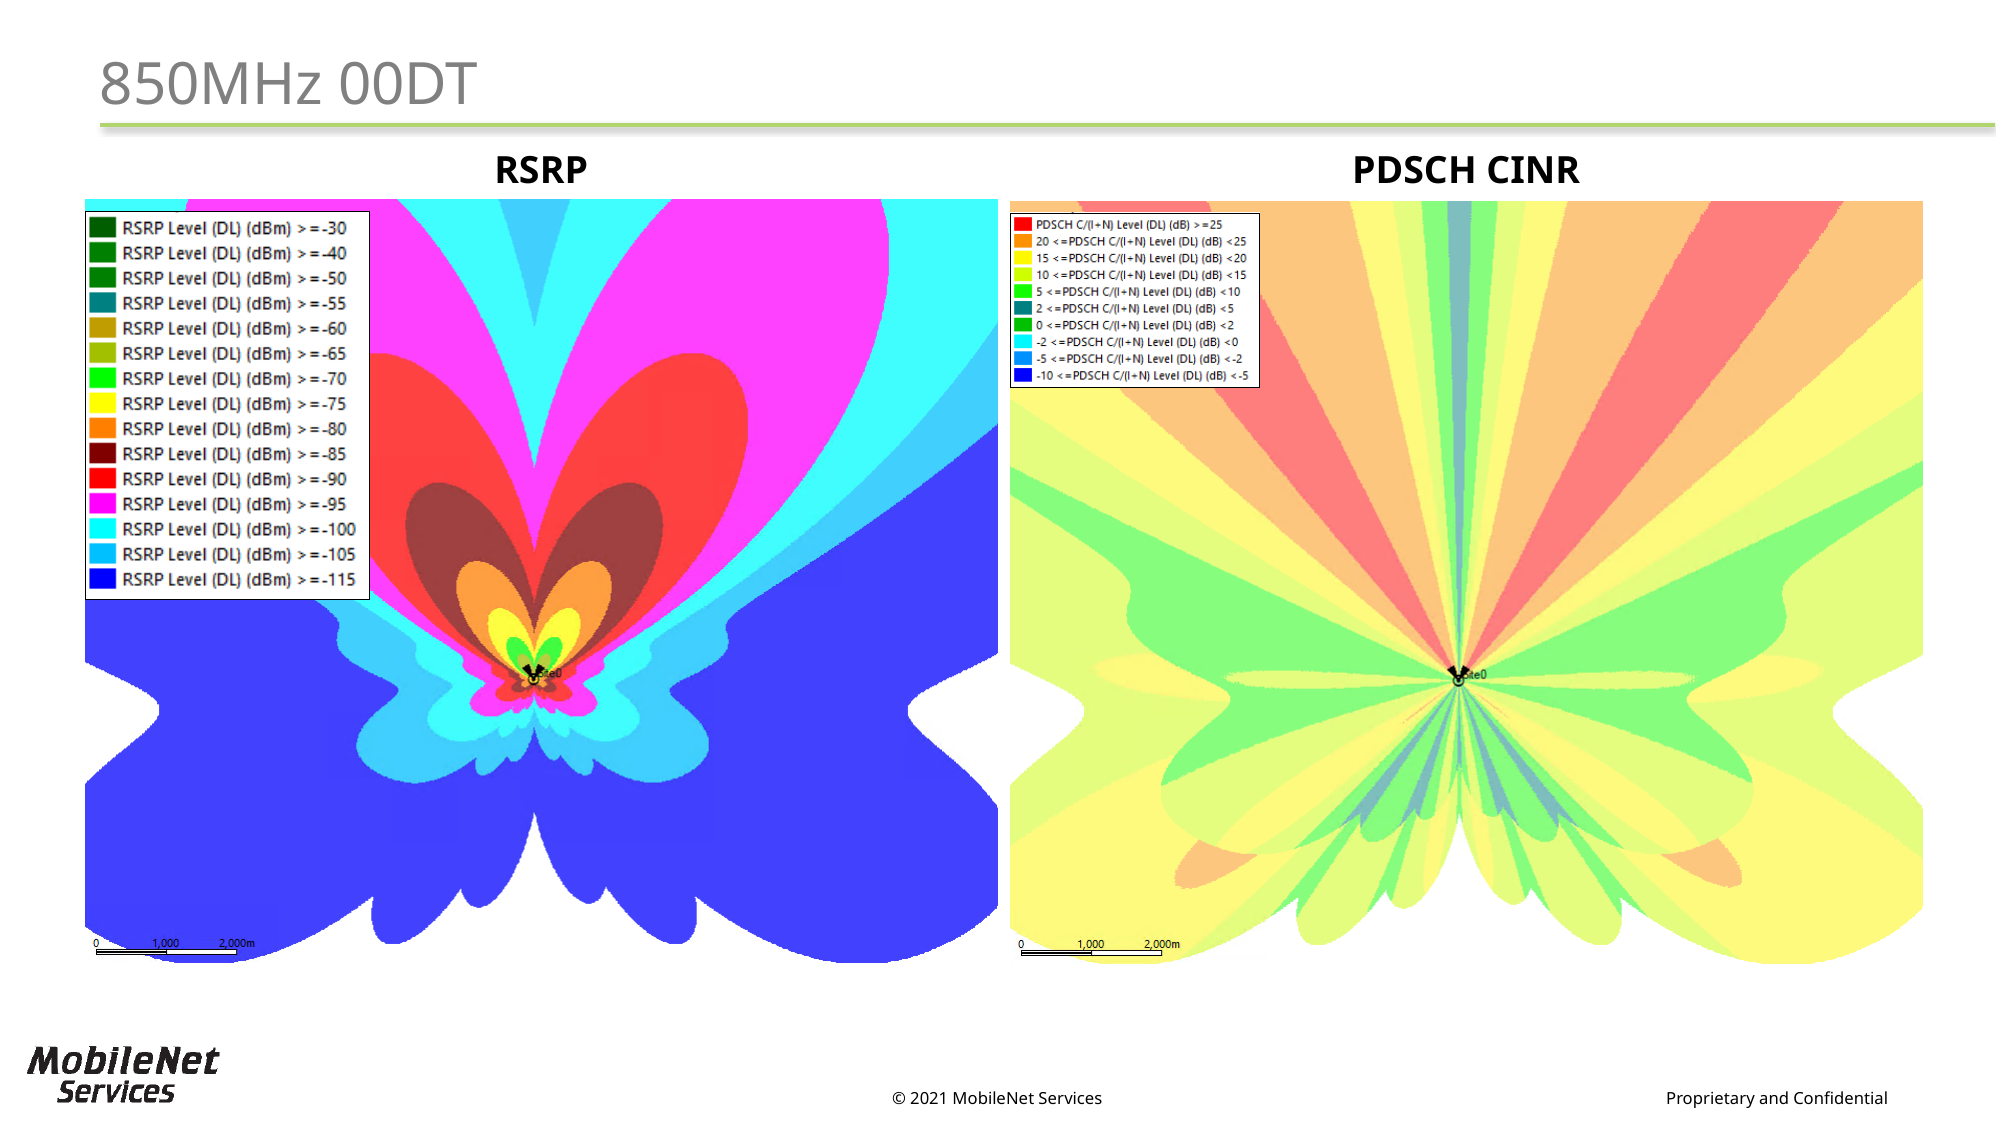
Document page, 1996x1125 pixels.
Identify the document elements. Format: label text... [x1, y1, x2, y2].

picture [19, 1037, 226, 1113]
title 850MHz 00DT [85, 0, 1881, 175]
text_box PDSCH CINR [1337, 138, 1596, 199]
picture [1009, 212, 1260, 389]
text_box RSRP [479, 138, 603, 198]
picture [84, 211, 370, 600]
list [1009, 200, 1923, 964]
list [84, 199, 998, 963]
